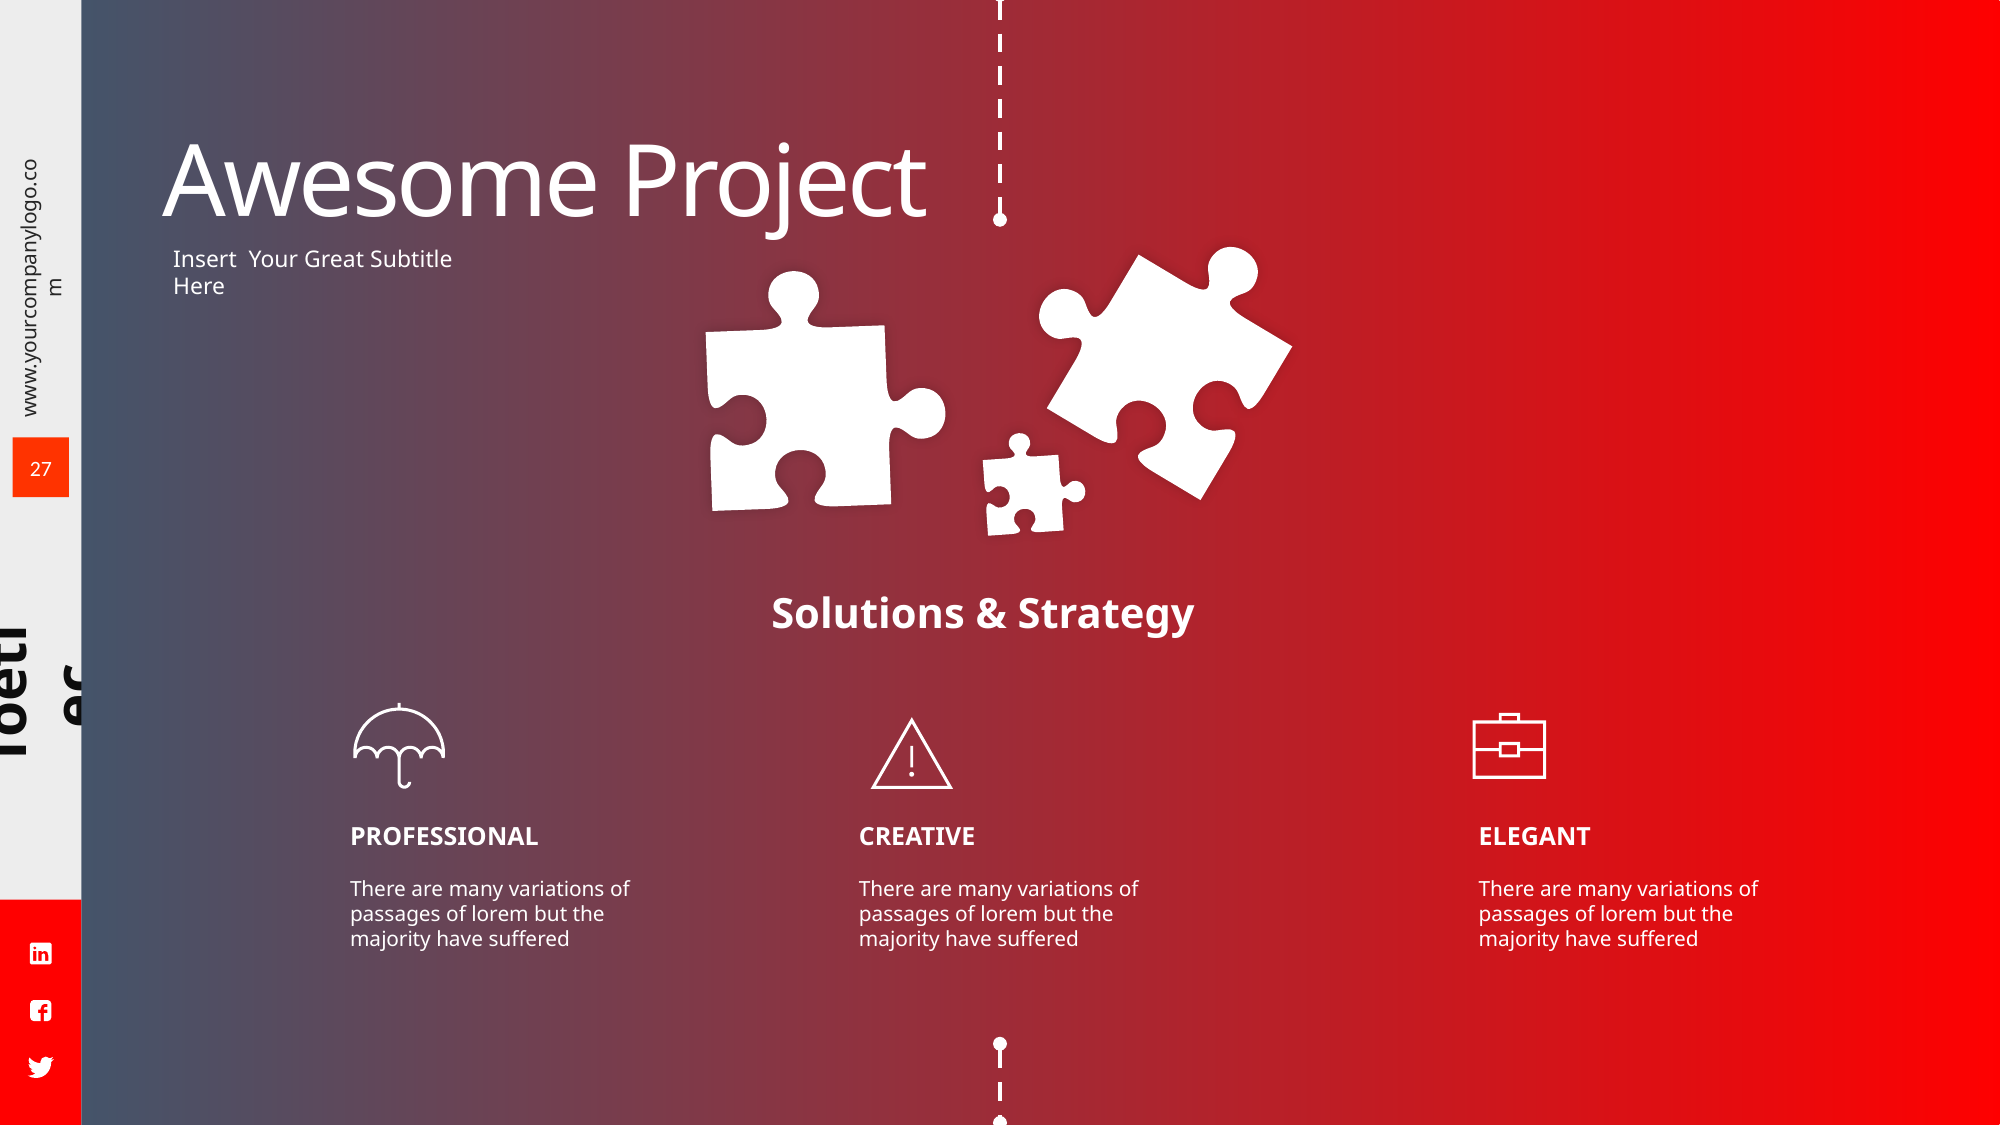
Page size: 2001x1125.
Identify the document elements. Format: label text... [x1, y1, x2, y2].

picture [81, 0, 2000, 1125]
slide_number 27 [12, 437, 69, 498]
